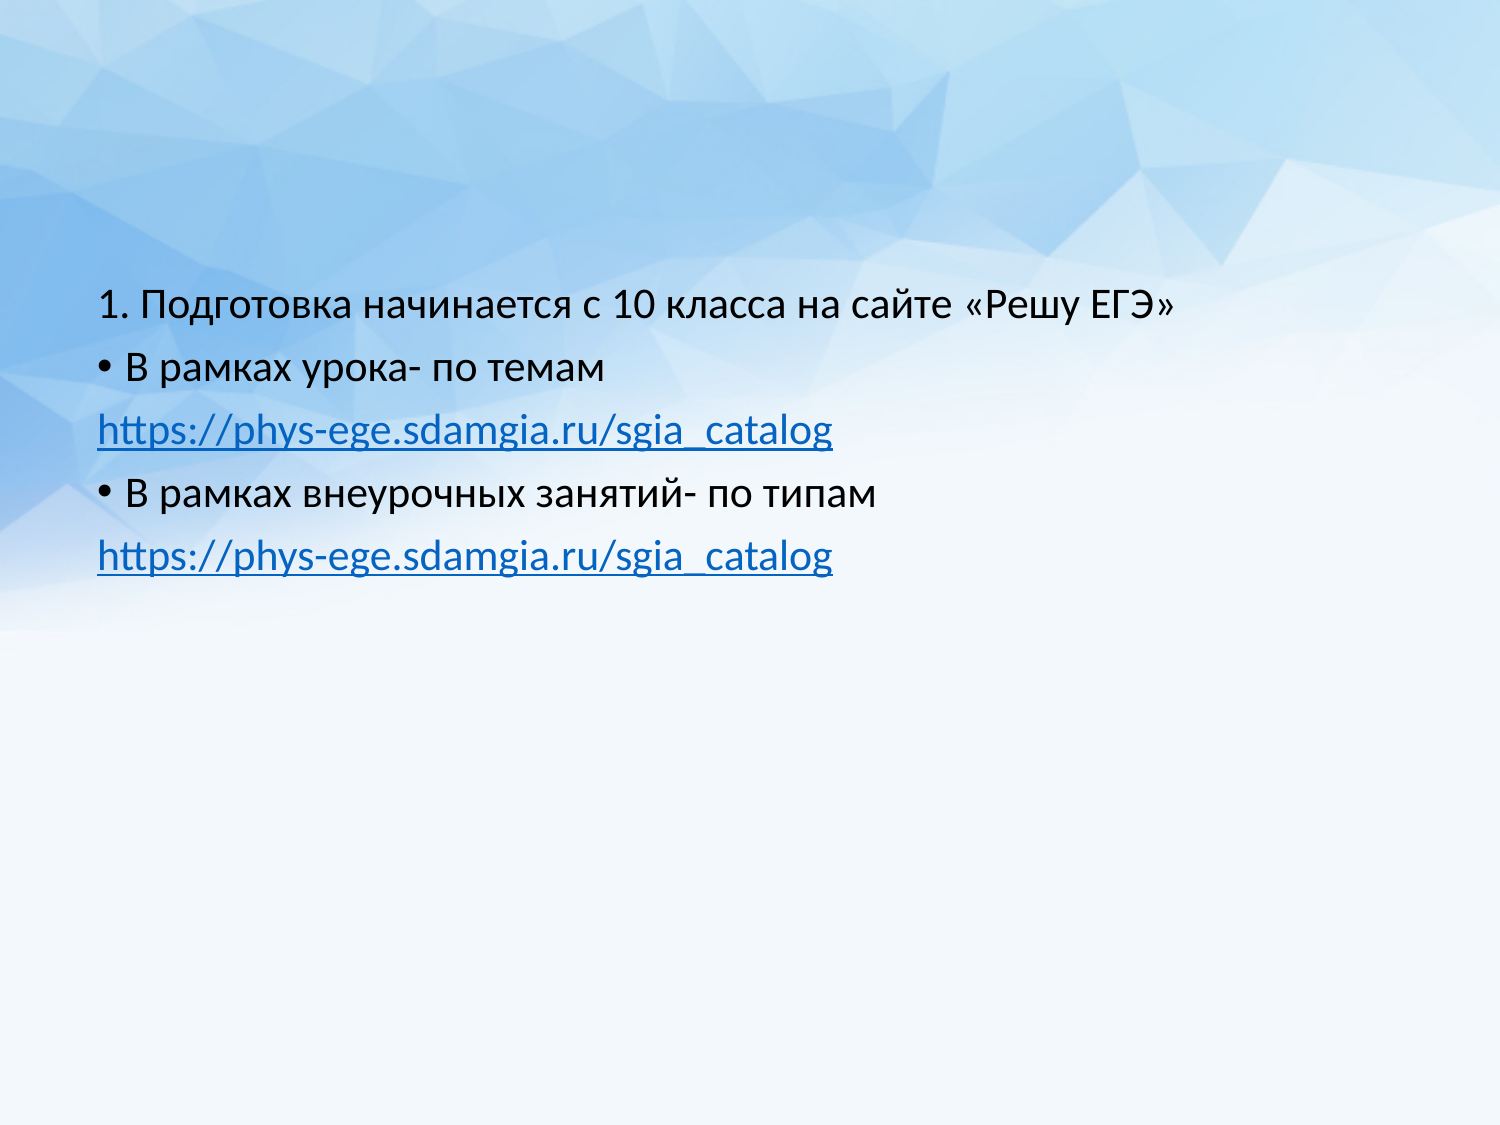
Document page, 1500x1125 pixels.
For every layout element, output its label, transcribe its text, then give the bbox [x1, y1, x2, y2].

picture [0, 0, 1500, 1125]
list 1. Подготовка начинается с 10 класса на сайте «Решу ЕГЭ» В рамках урока- по темам https://phys-ege.sdamgia.ru/sgia_catalog В рамках внеурочных занятий- по типам https://phys-ege.sdamgia.ru/sgia_catalog [82, 273, 1376, 988]
